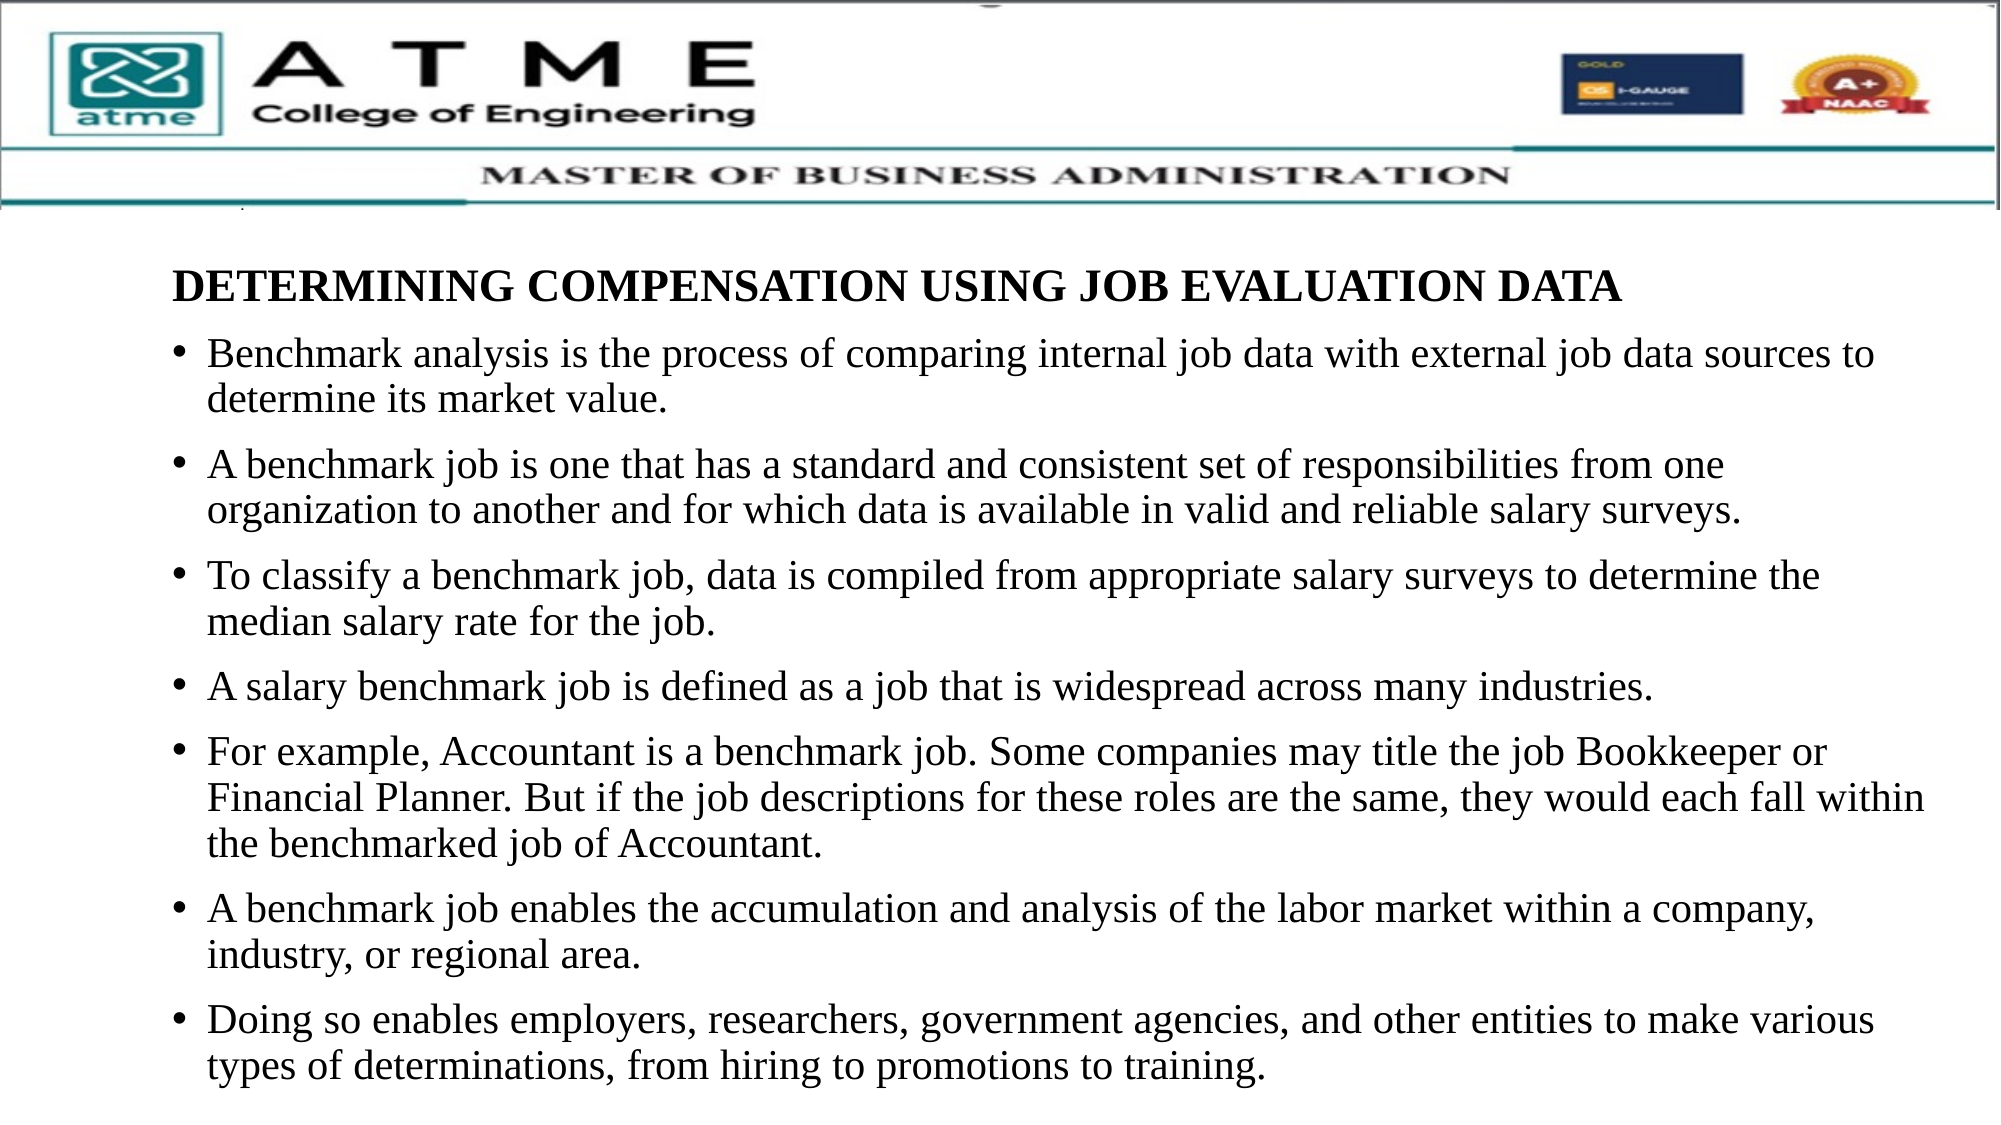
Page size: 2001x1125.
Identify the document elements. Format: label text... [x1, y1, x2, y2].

list DETERMINING COMPENSATION USING JOB EVALUATION DATA Benchmark analysis is the process of comparing internal job data with external job data sources to determine its market value. A benchmark job is one that has a standard and consistent set of responsibilities from one organization to another and for which data is available in valid and reliable salary surveys. To classify a benchmark job, data is compiled from appropriate salary surveys to determine the median salary rate for the job. A salary benchmark job is defined as a job that is widespread across many industries. For example, Accountant is a benchmark job. Some companies may title the job Bookkeeper or Financial Planner. But if the job descriptions for these roles are the same, they would each fall within the benchmarked job of Accountant. A benchmark job enables the accumulation and analysis of the labor market within a company, industry, or regional area. Doing so enables employers, researchers, government agencies, and other entities to make various types of determinations, from hiring to promotions to training. [157, 253, 1953, 1102]
picture [0, 0, 2000, 210]
